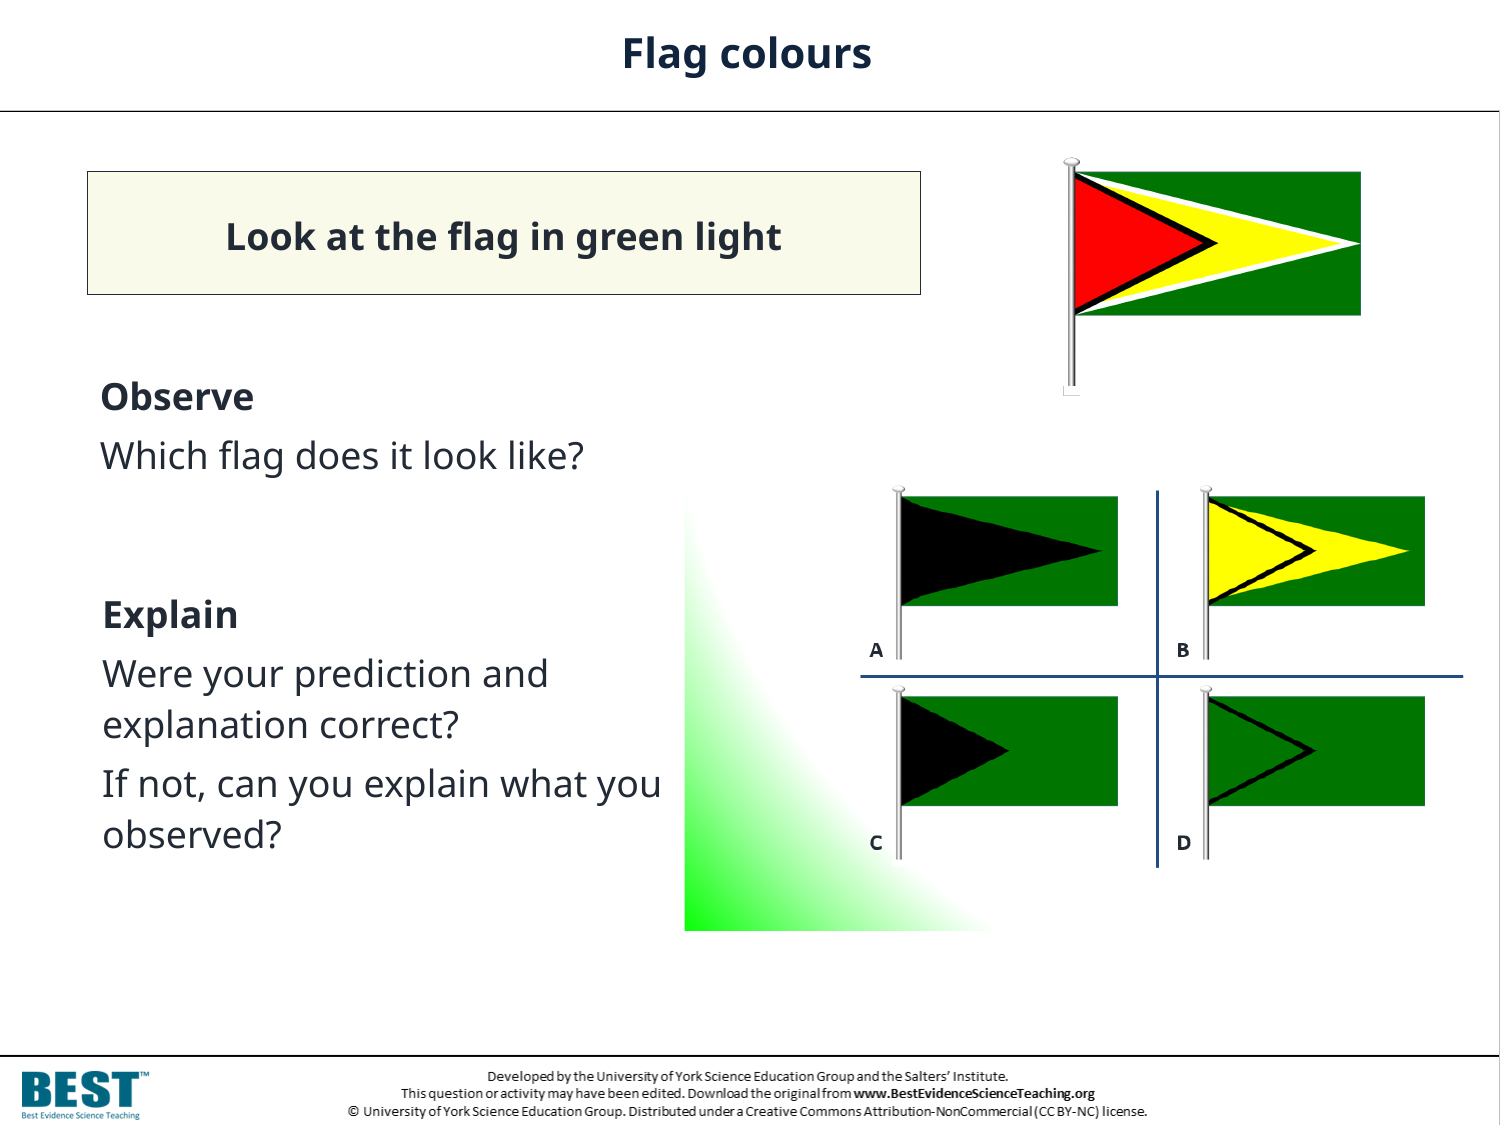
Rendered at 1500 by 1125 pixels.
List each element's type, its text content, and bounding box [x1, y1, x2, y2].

picture [0, 110, 1500, 1125]
text_box Flag colours [23, 4, 1471, 99]
